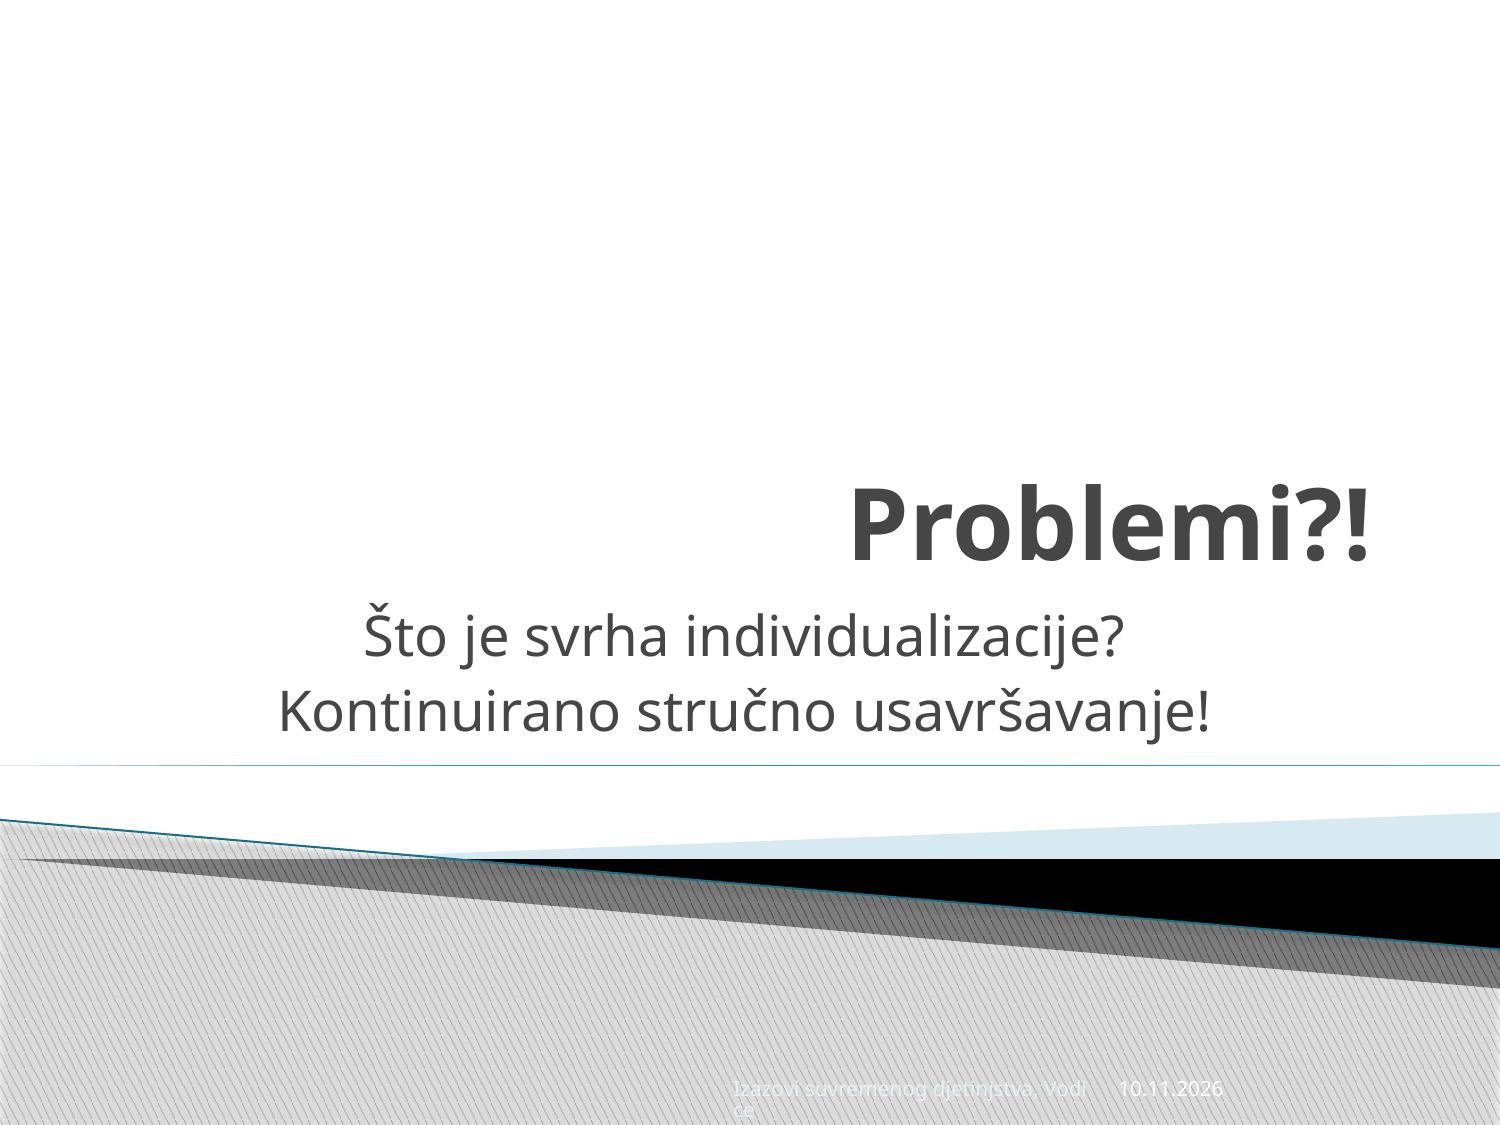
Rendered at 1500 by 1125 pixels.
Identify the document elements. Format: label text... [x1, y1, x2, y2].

footer Izazovi suvremenog djetinjstva, Vodice [718, 1051, 1105, 1112]
picture [5, 859, 1500, 989]
title Problemi?! [112, 287, 1388, 588]
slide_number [1105, 1051, 1419, 1112]
subtitle Što je svrha individualizacije? Kontinuirano stručno usavršavanje! [112, 592, 1388, 790]
